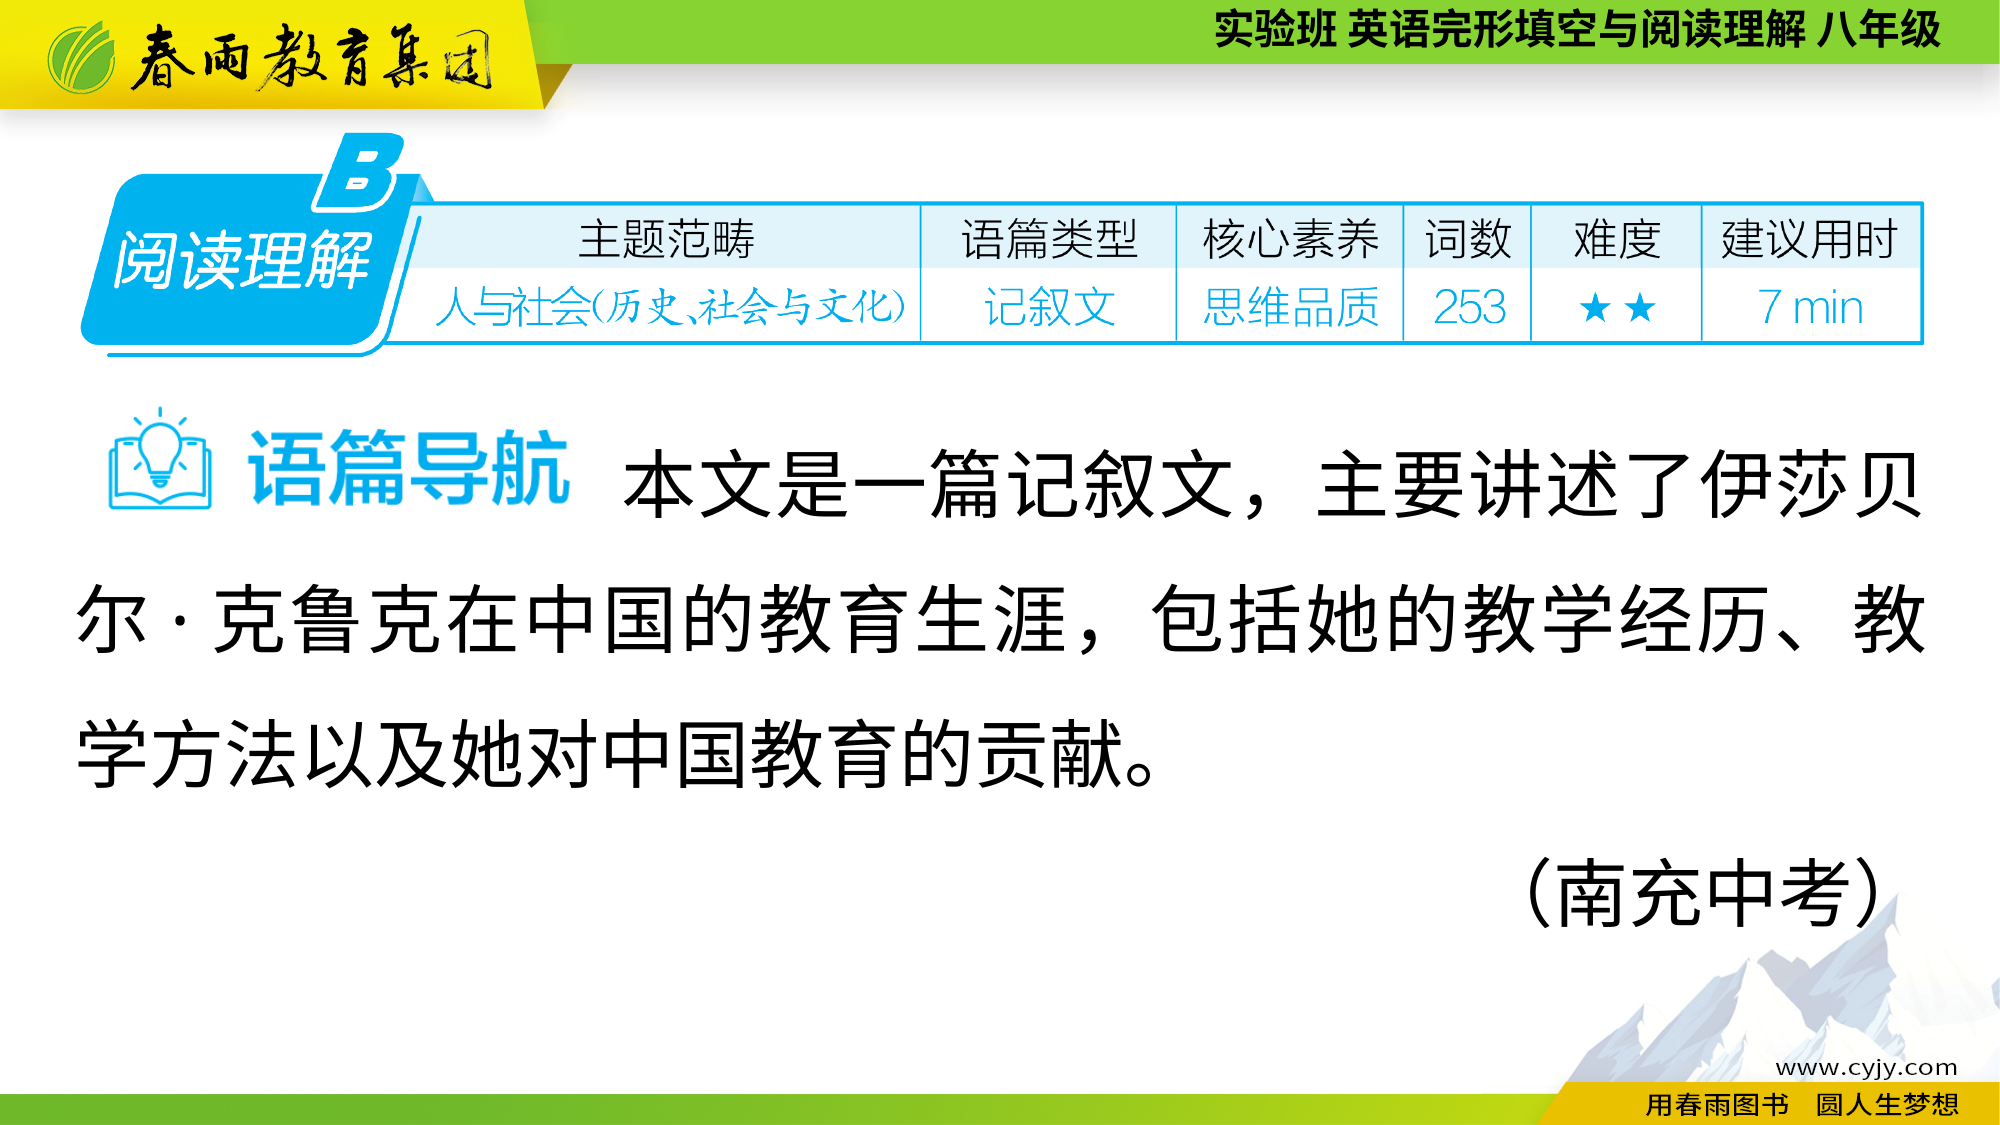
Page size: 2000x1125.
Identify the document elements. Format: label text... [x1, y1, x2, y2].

text_box 本文是一篇记叙文，主要讲述了伊莎贝尔·克鲁克在中国的教育生涯，包括她的教学经历、教学方法以及她对中国教育的贡献。 [59, 384, 1944, 805]
picture [0, 0, 2000, 1125]
list （南充中考） [59, 805, 1944, 929]
